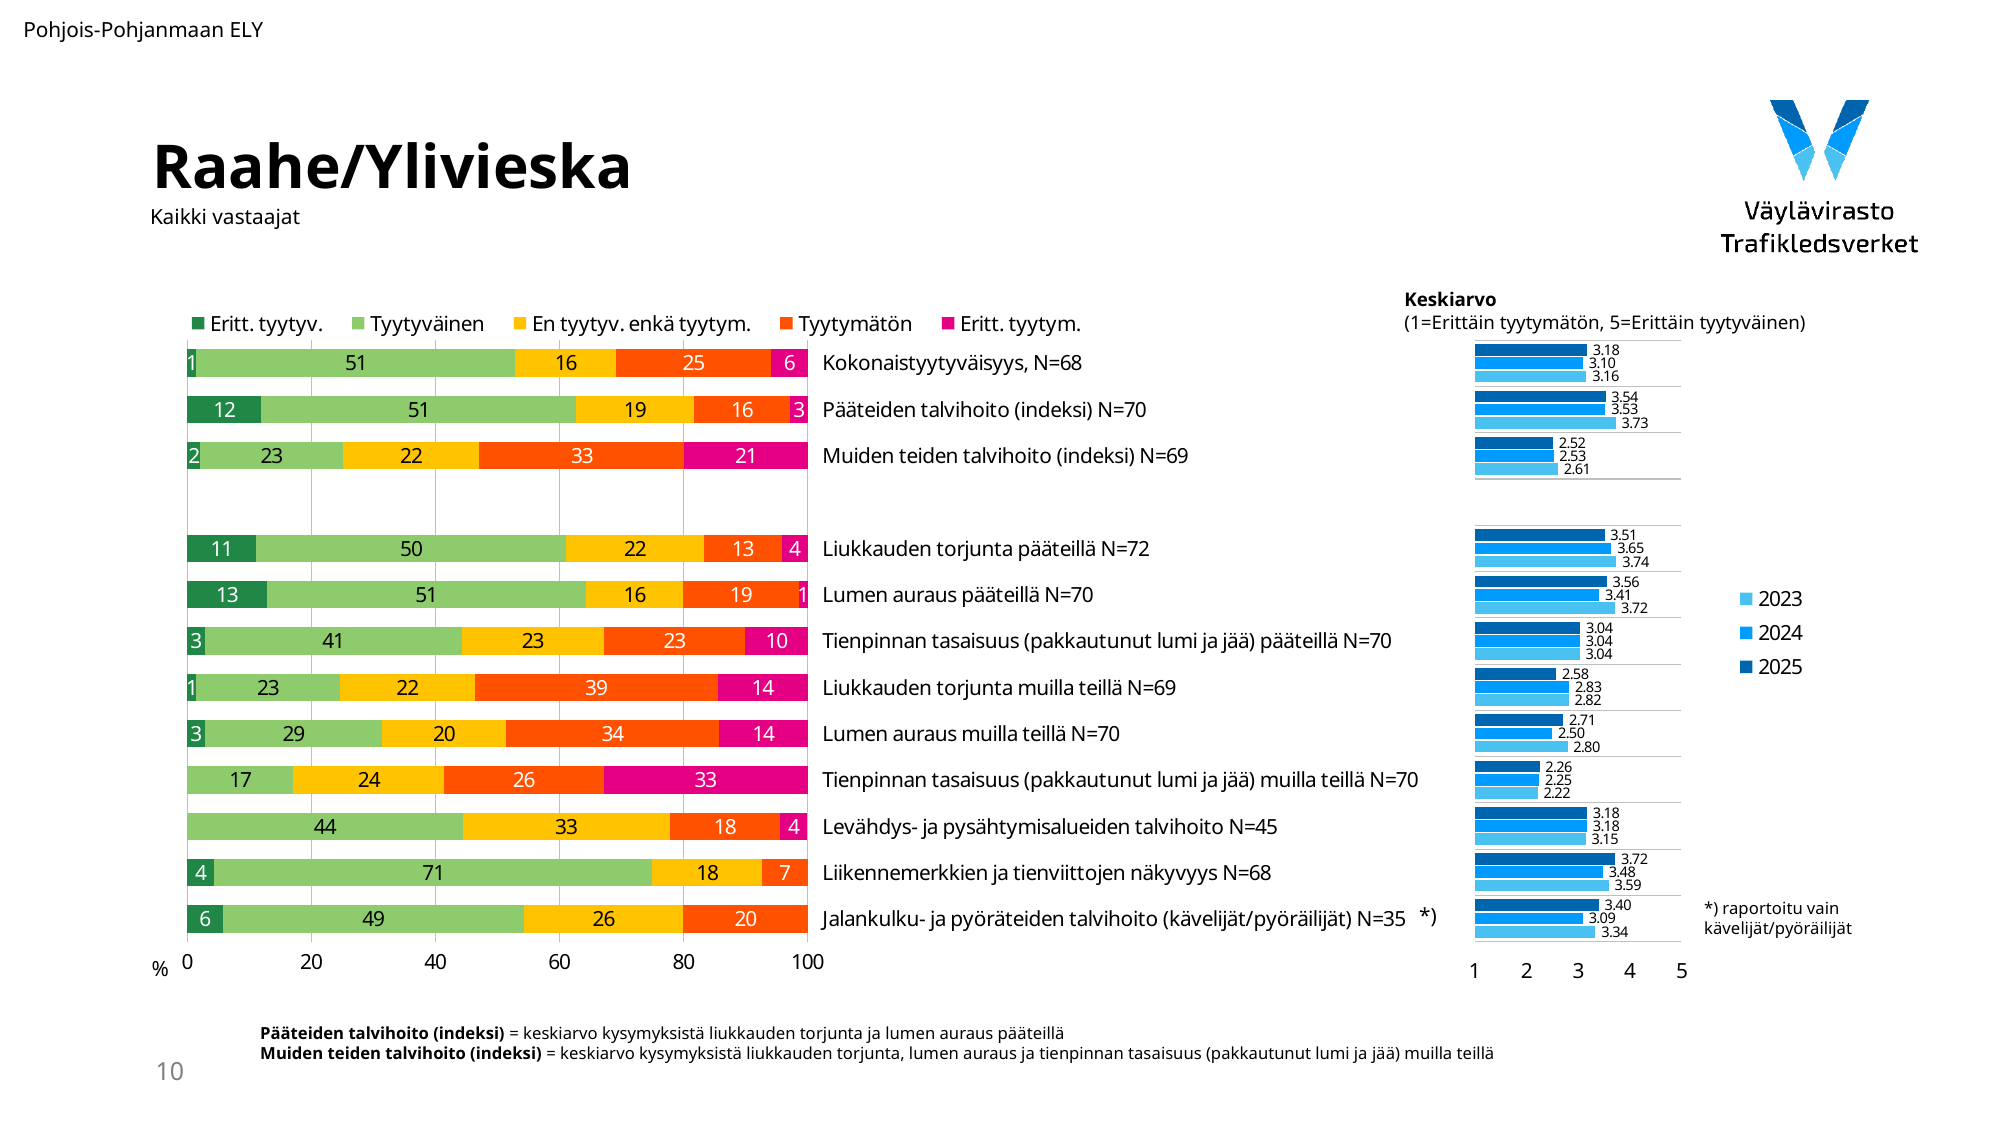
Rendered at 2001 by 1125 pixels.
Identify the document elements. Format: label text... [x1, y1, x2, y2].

text_box *) raportoitu vain kävelijät/pyöräilijät [1822, 890, 1868, 945]
chart [168, 281, 1822, 985]
title Raahe/Ylivieska [137, 59, 1555, 278]
text_box % [136, 948, 184, 989]
footer [0, 1042, 675, 1103]
text_box Keskiarvo (1=Erittäin tyytymätön, 5=Erittäin tyytyväinen) [1389, 280, 1826, 341]
picture [1682, 62, 1958, 292]
text_box Kaikki vastaajat [135, 196, 315, 237]
text_box Pääteiden talvihoito (indeksi) = keskiarvo kysymyksistä liukkauden torjunta ja lumen auraus pääteillä Muiden teiden talvihoito (indeksi) = keskiarvo kysymyksistä liukkauden torjunta, lumen auraus ja tienpinnan tasaisuus (pakkautunut lumi ja jää) muilla teillä [245, 1015, 1520, 1094]
text_box Pohjois-Pohjanmaan ELY [8, 9, 278, 50]
